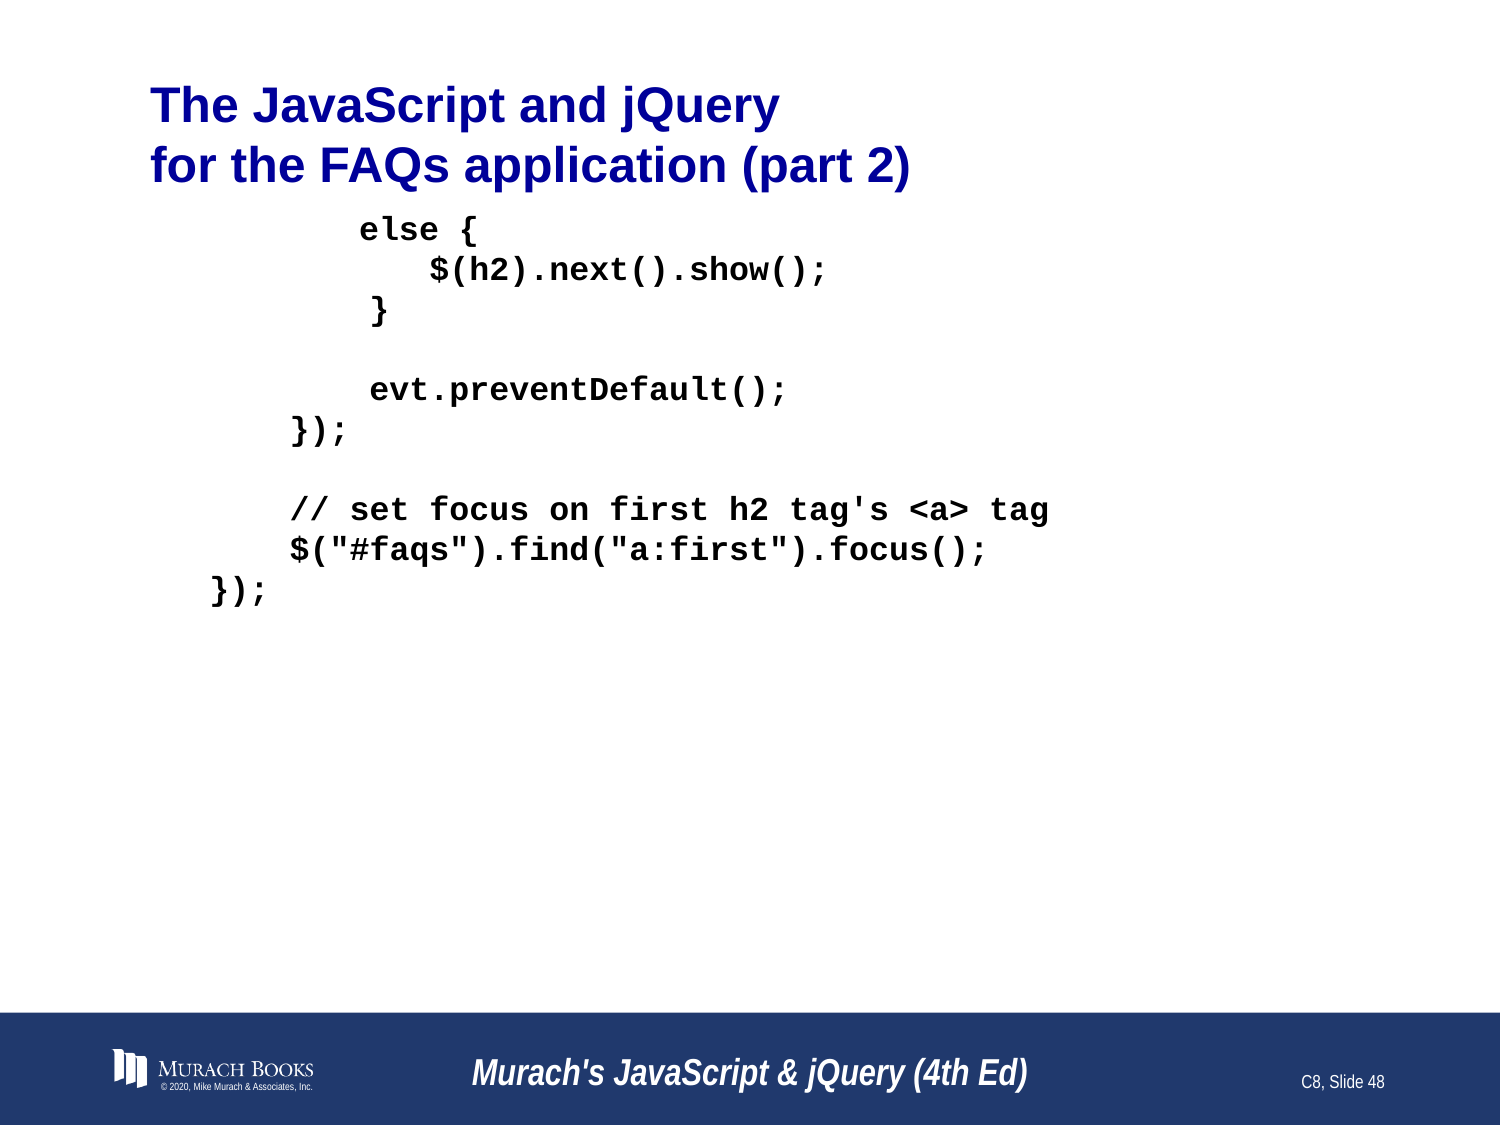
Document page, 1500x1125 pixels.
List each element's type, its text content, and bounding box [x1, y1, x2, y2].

title The JavaScript and jQuery for the FAQs application (part 2) [150, 72, 1350, 194]
slide_number C8, Slide 48 [1087, 1025, 1400, 1100]
slide_number Murach's JavaScript & jQuery (4th Ed) [463, 1025, 1050, 1100]
footer © 2020, Mike Murach & Associates, Inc. [12, 1025, 463, 1100]
list else { $(h2).next().show(); } evt.preventDefault(); }); // set focus on first h2 tag's <a> tag $("#faqs").find("a:first").focus(); }); [137, 200, 1350, 1000]
